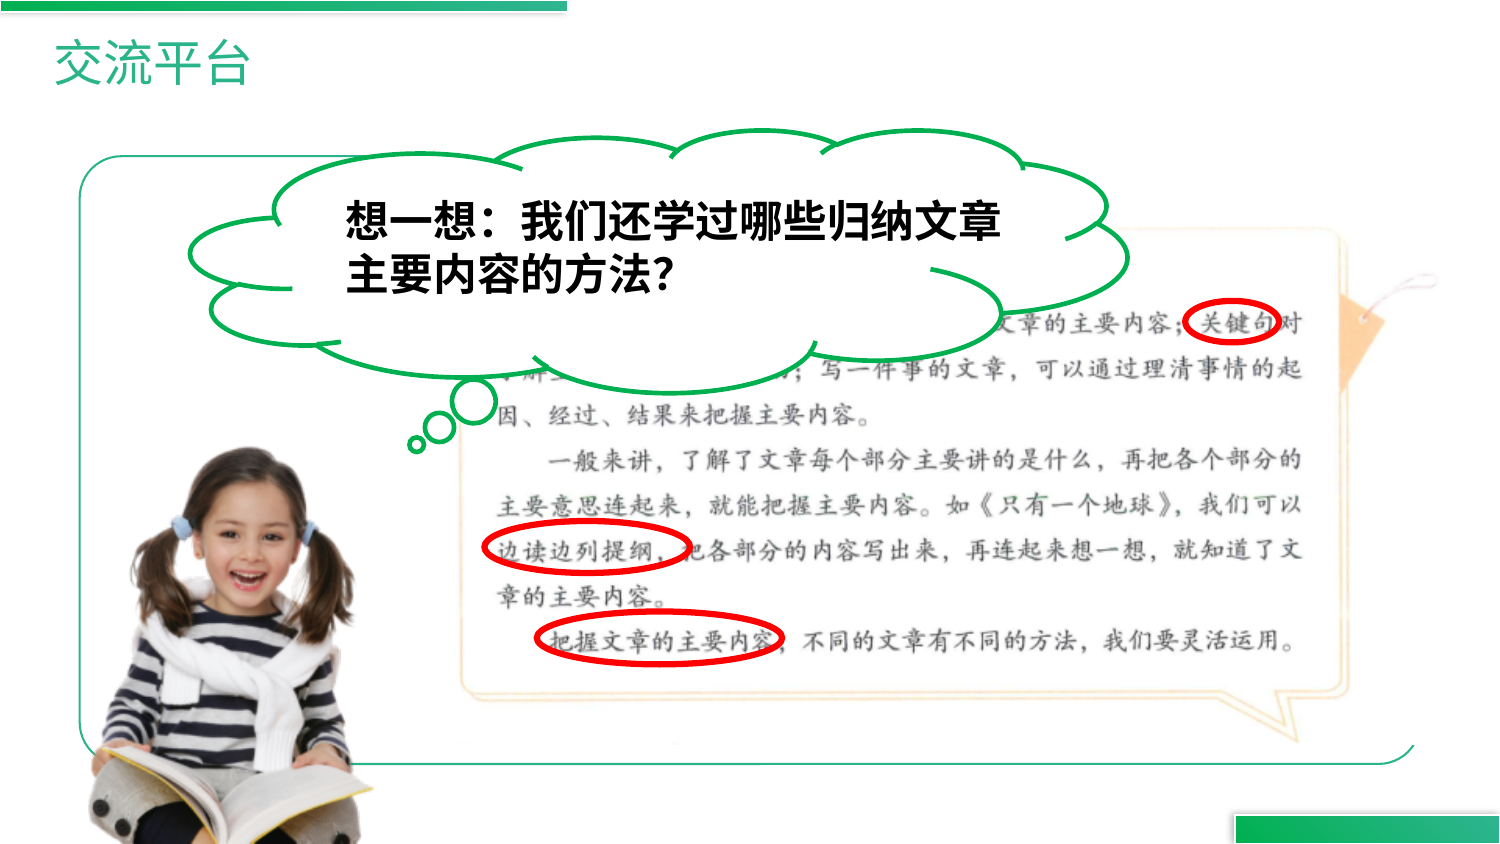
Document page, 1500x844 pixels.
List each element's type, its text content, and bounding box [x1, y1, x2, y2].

list 交流平台 [41, 32, 382, 94]
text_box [190, 129, 1128, 393]
picture [414, 154, 1478, 745]
picture [76, 442, 380, 844]
